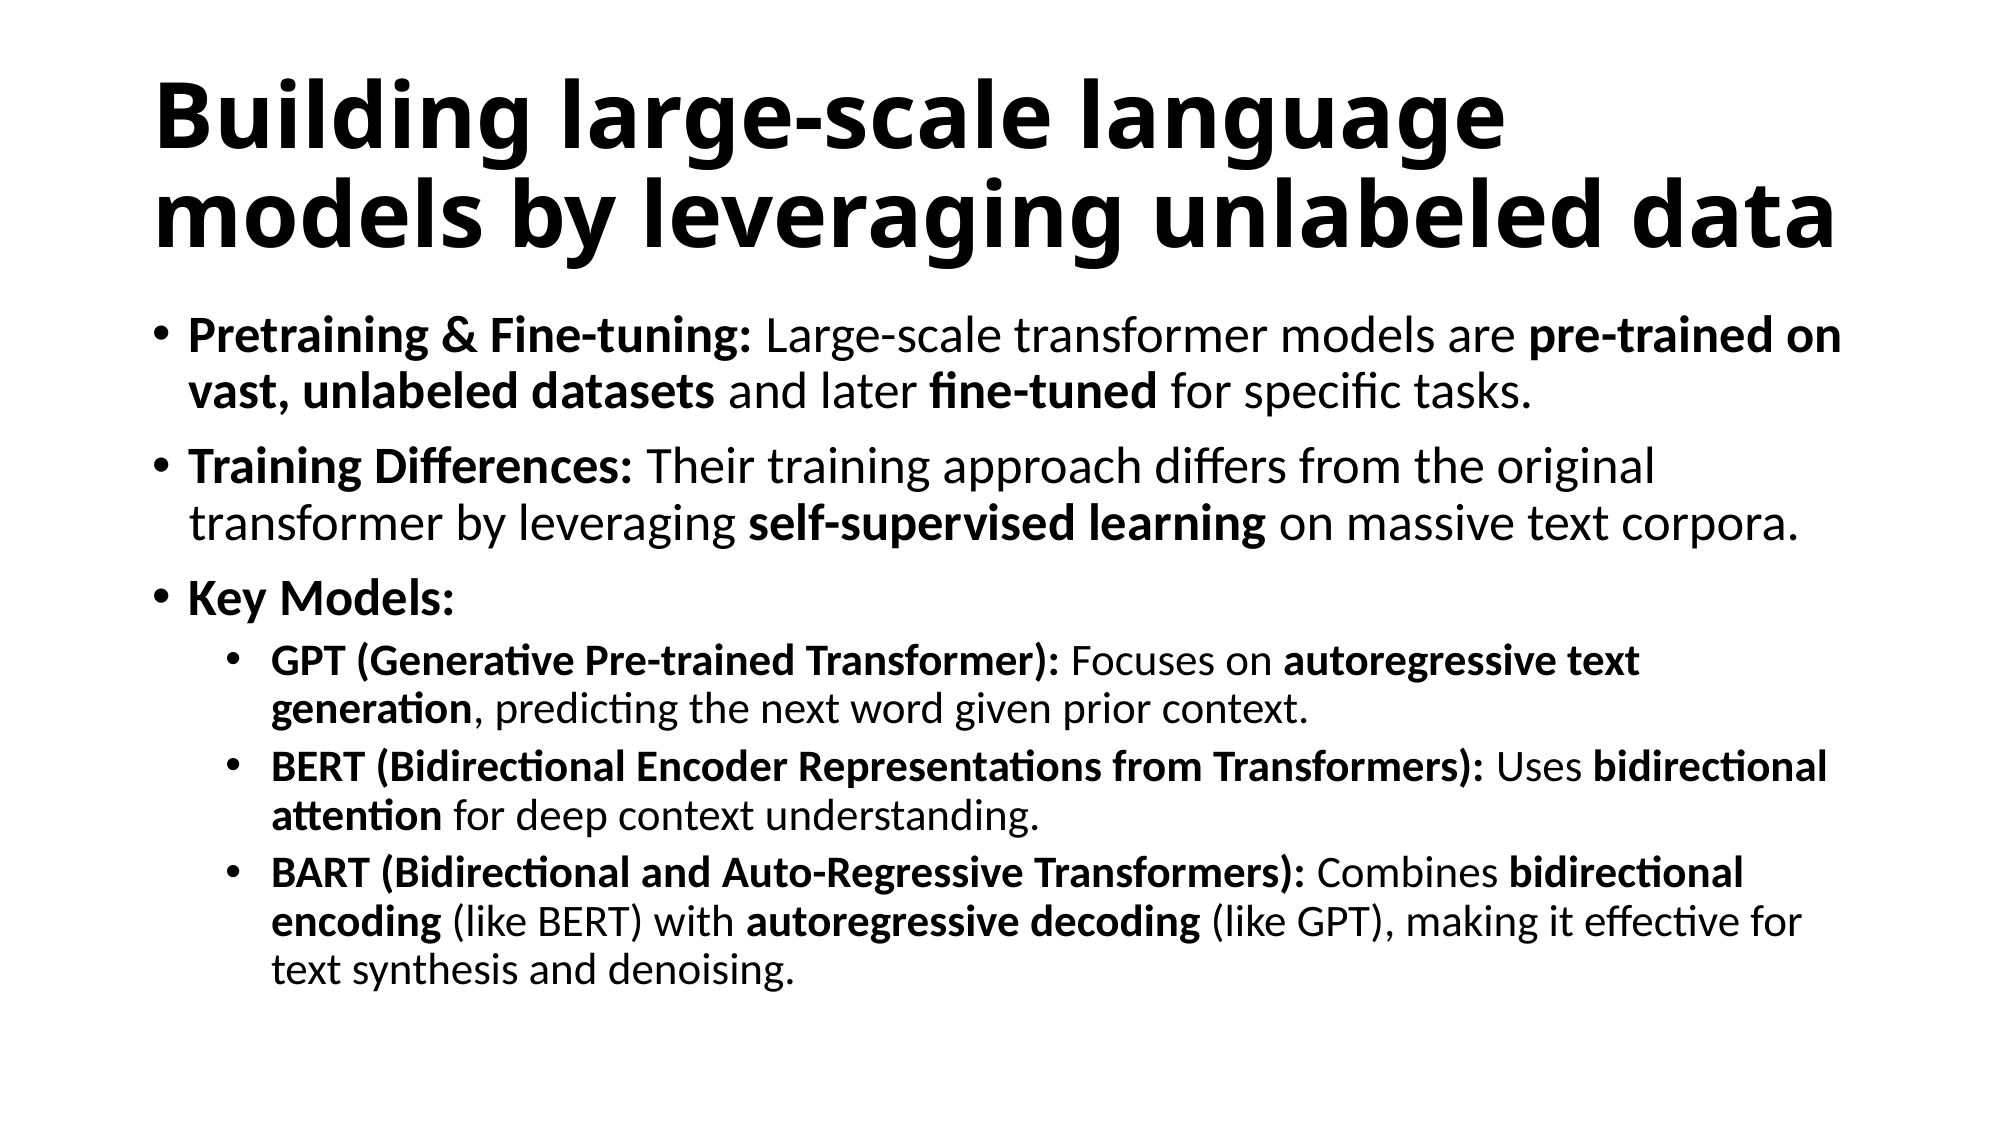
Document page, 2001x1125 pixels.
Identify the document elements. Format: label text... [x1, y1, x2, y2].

title Building large-scale language models by leveraging unlabeled data [137, 59, 1863, 278]
list Pretraining & Fine-tuning: Large-scale transformer models are pre-trained on vast, unlabeled datasets and later fine-tuned for specific tasks. Training Differences: Their training approach differs from the original transformer by leveraging self-supervised learning on massive text corpora. Key Models: GPT (Generative Pre-trained Transformer): Focuses on autoregressive text generation, predicting the next word given prior context. BERT (Bidirectional Encoder Representations from Transformers): Uses bidirectional attention for deep context understanding. BART (Bidirectional and Auto-Regressive Transformers): Combines bidirectional encoding (like BERT) with autoregressive decoding (like GPT), making it effective for text synthesis and denoising. [137, 299, 1863, 1014]
